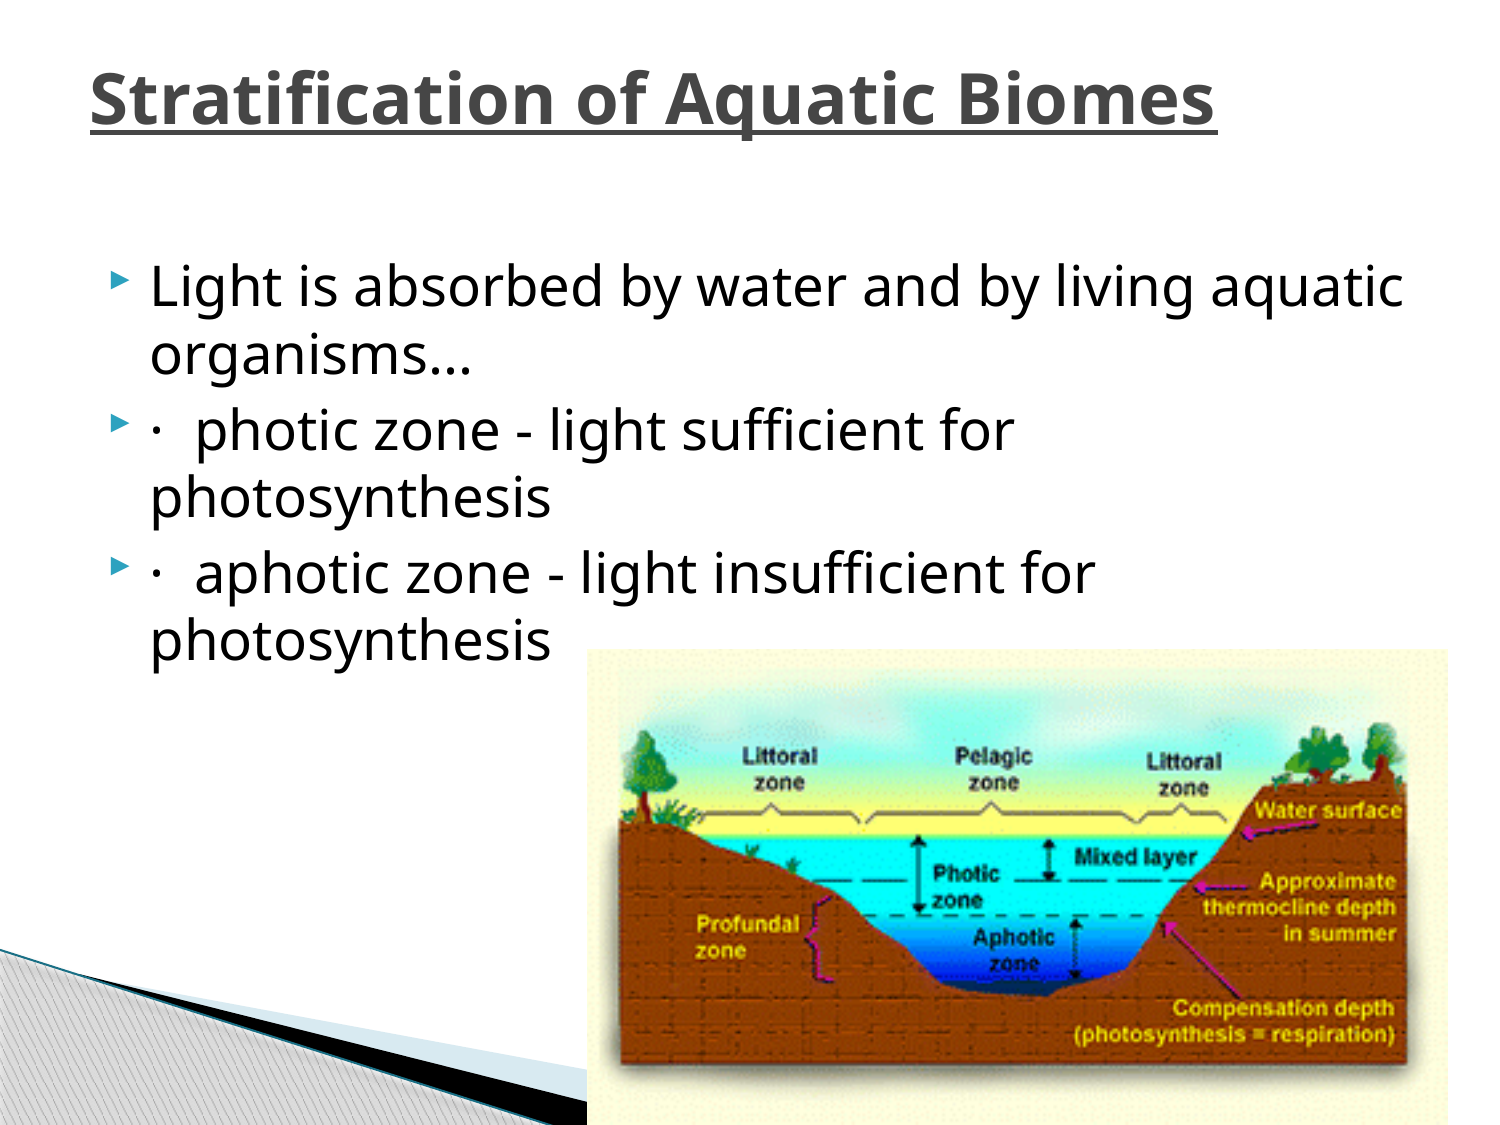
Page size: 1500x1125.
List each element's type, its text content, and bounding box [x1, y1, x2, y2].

list Light is absorbed by water and by living aquatic organisms... · photic zone - light sufficient for photosynthesis · aphotic zone - light insufficient for photosynthesis [75, 243, 1425, 986]
picture [587, 649, 1448, 1125]
title Stratification of Aquatic Biomes [75, 45, 1425, 233]
